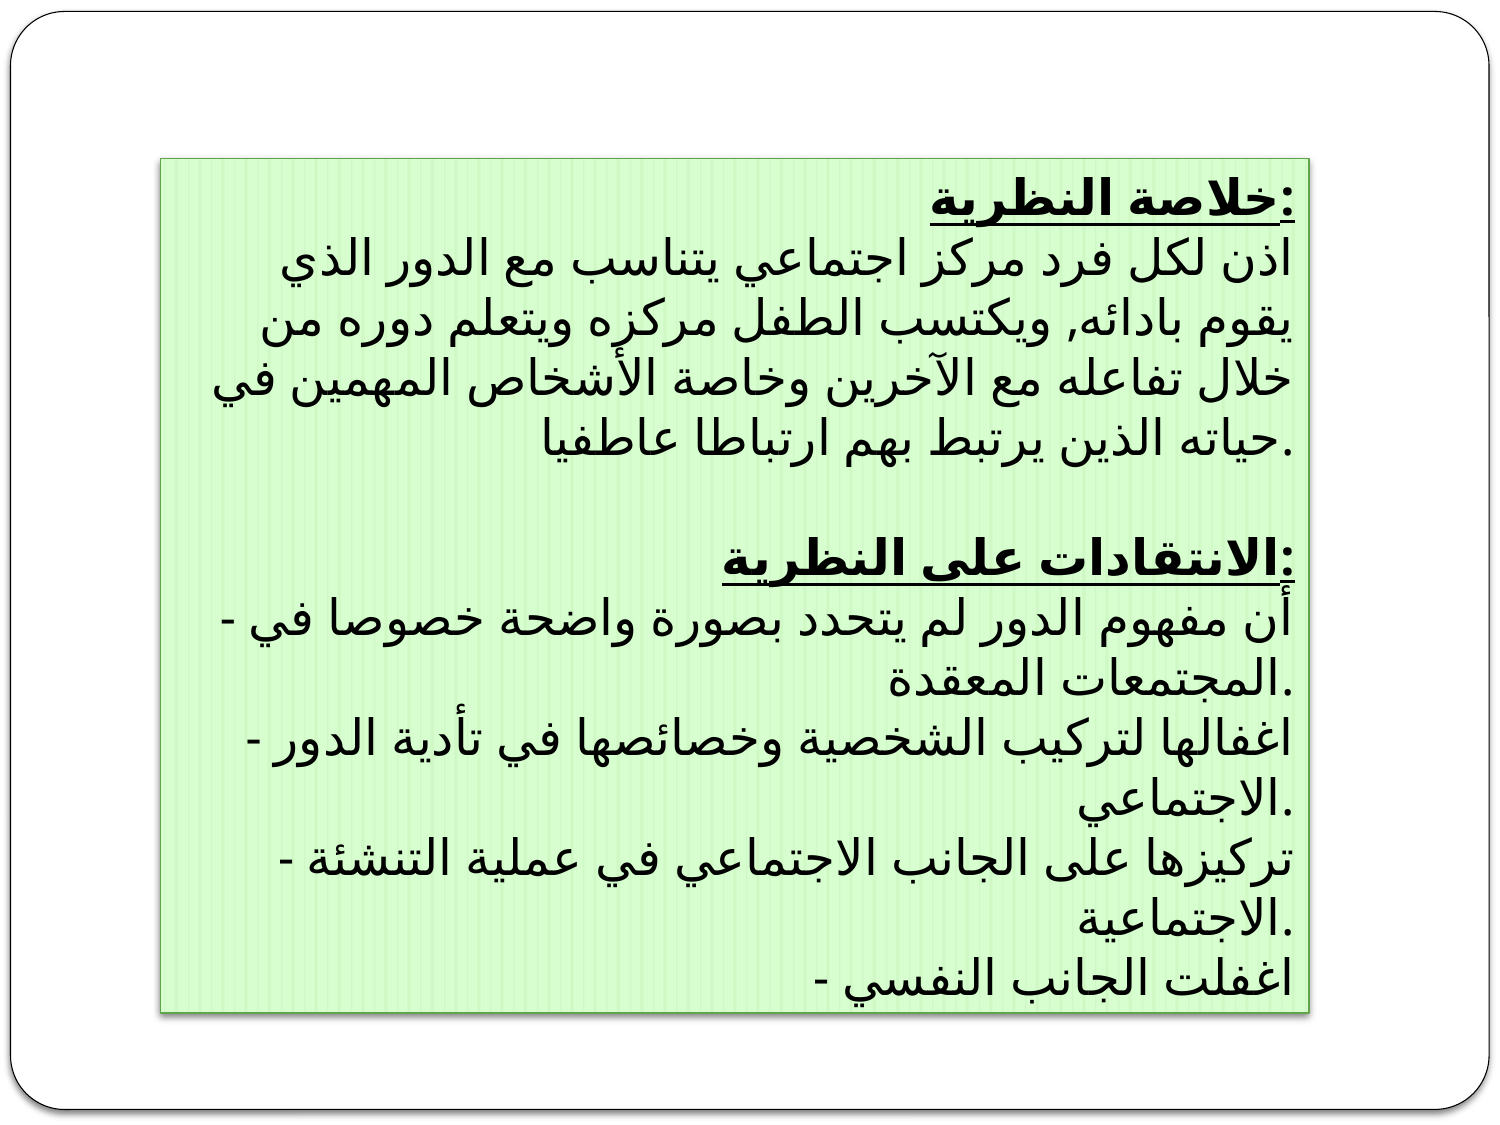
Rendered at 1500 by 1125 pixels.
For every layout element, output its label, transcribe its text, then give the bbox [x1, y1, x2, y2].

text_box خلاصة النظرية: اذن لكل فرد مركز اجتماعي يتناسب مع الدور الذي يقوم بادائه, ويكتسب الطفل مركزه ويتعلم دوره من خلال تفاعله مع الآخرين وخاصة الأشخاص المهمين في حياته الذين يرتبط بهم ارتباطا عاطفيا. الانتقادات على النظرية: - أن مفهوم الدور لم يتحدد بصورة واضحة خصوصا في المجتمعات المعقدة. - اغفالها لتركيب الشخصية وخصائصها في تأدية الدور الاجتماعي. - تركيزها على الجانب الاجتماعي في عملية التنشئة الاجتماعية. - اغفلت الجانب النفسي [160, 158, 1310, 1014]
